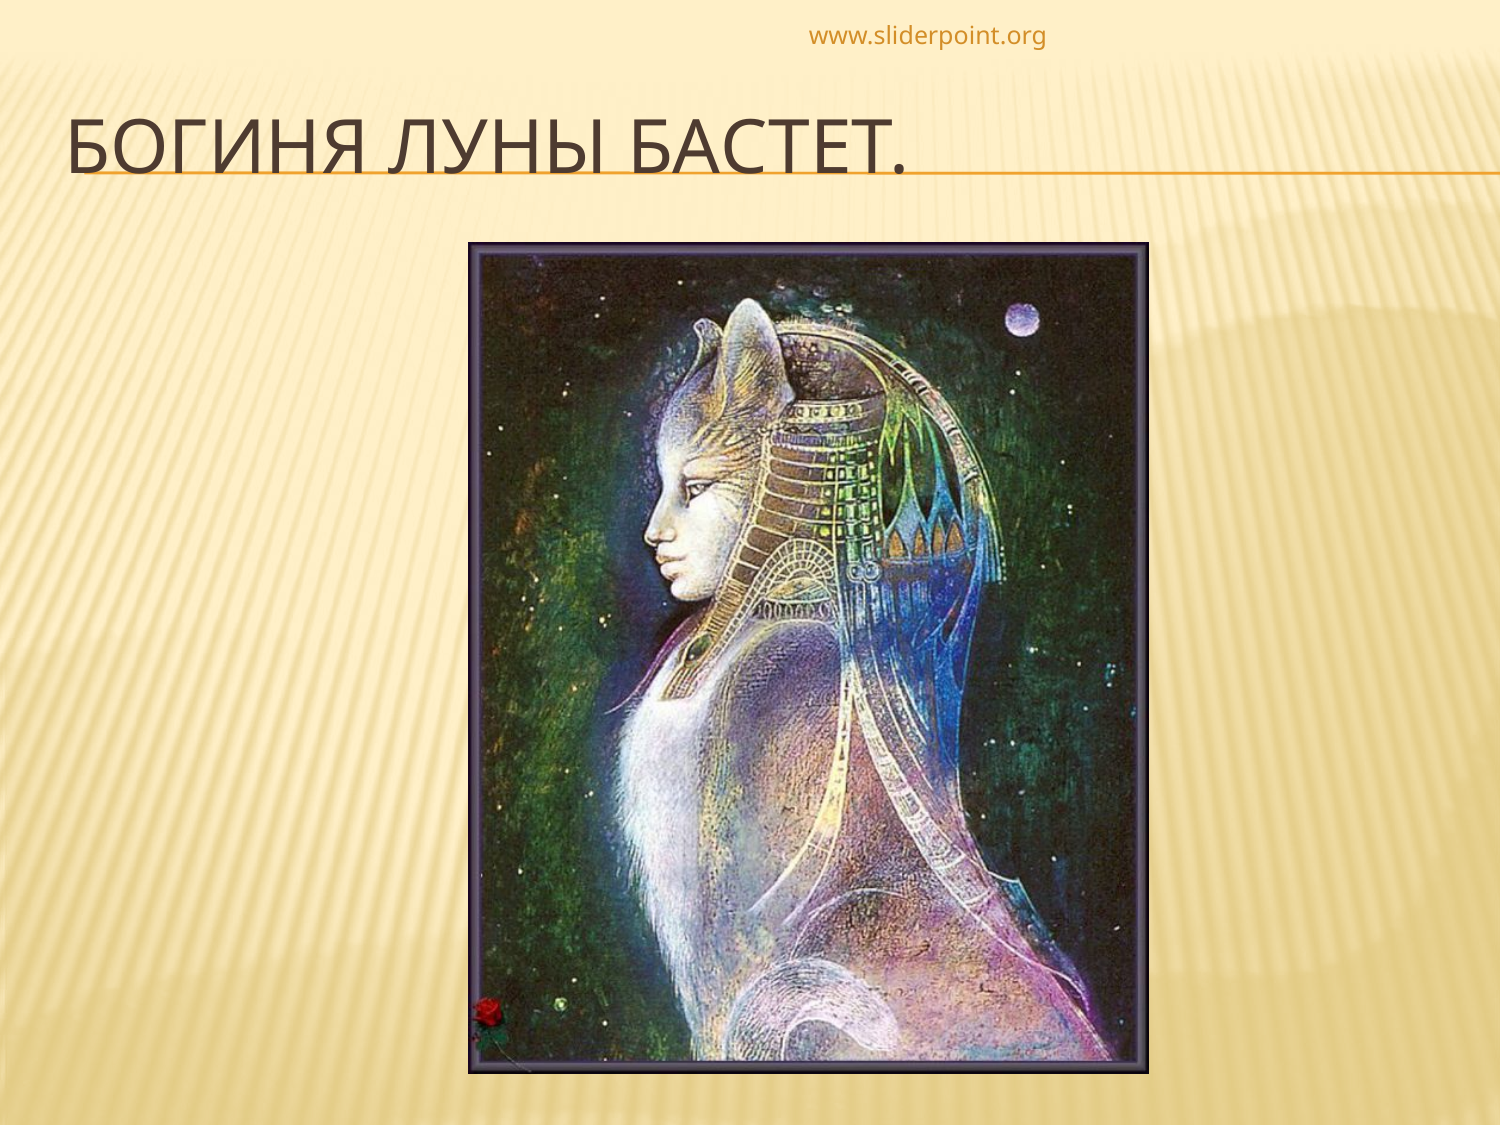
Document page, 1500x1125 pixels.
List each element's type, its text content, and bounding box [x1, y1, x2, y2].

picture [468, 241, 1149, 1075]
title Богиня луны бастет. [49, 75, 1475, 213]
footer www.sliderpoint.org [512, 12, 1063, 60]
